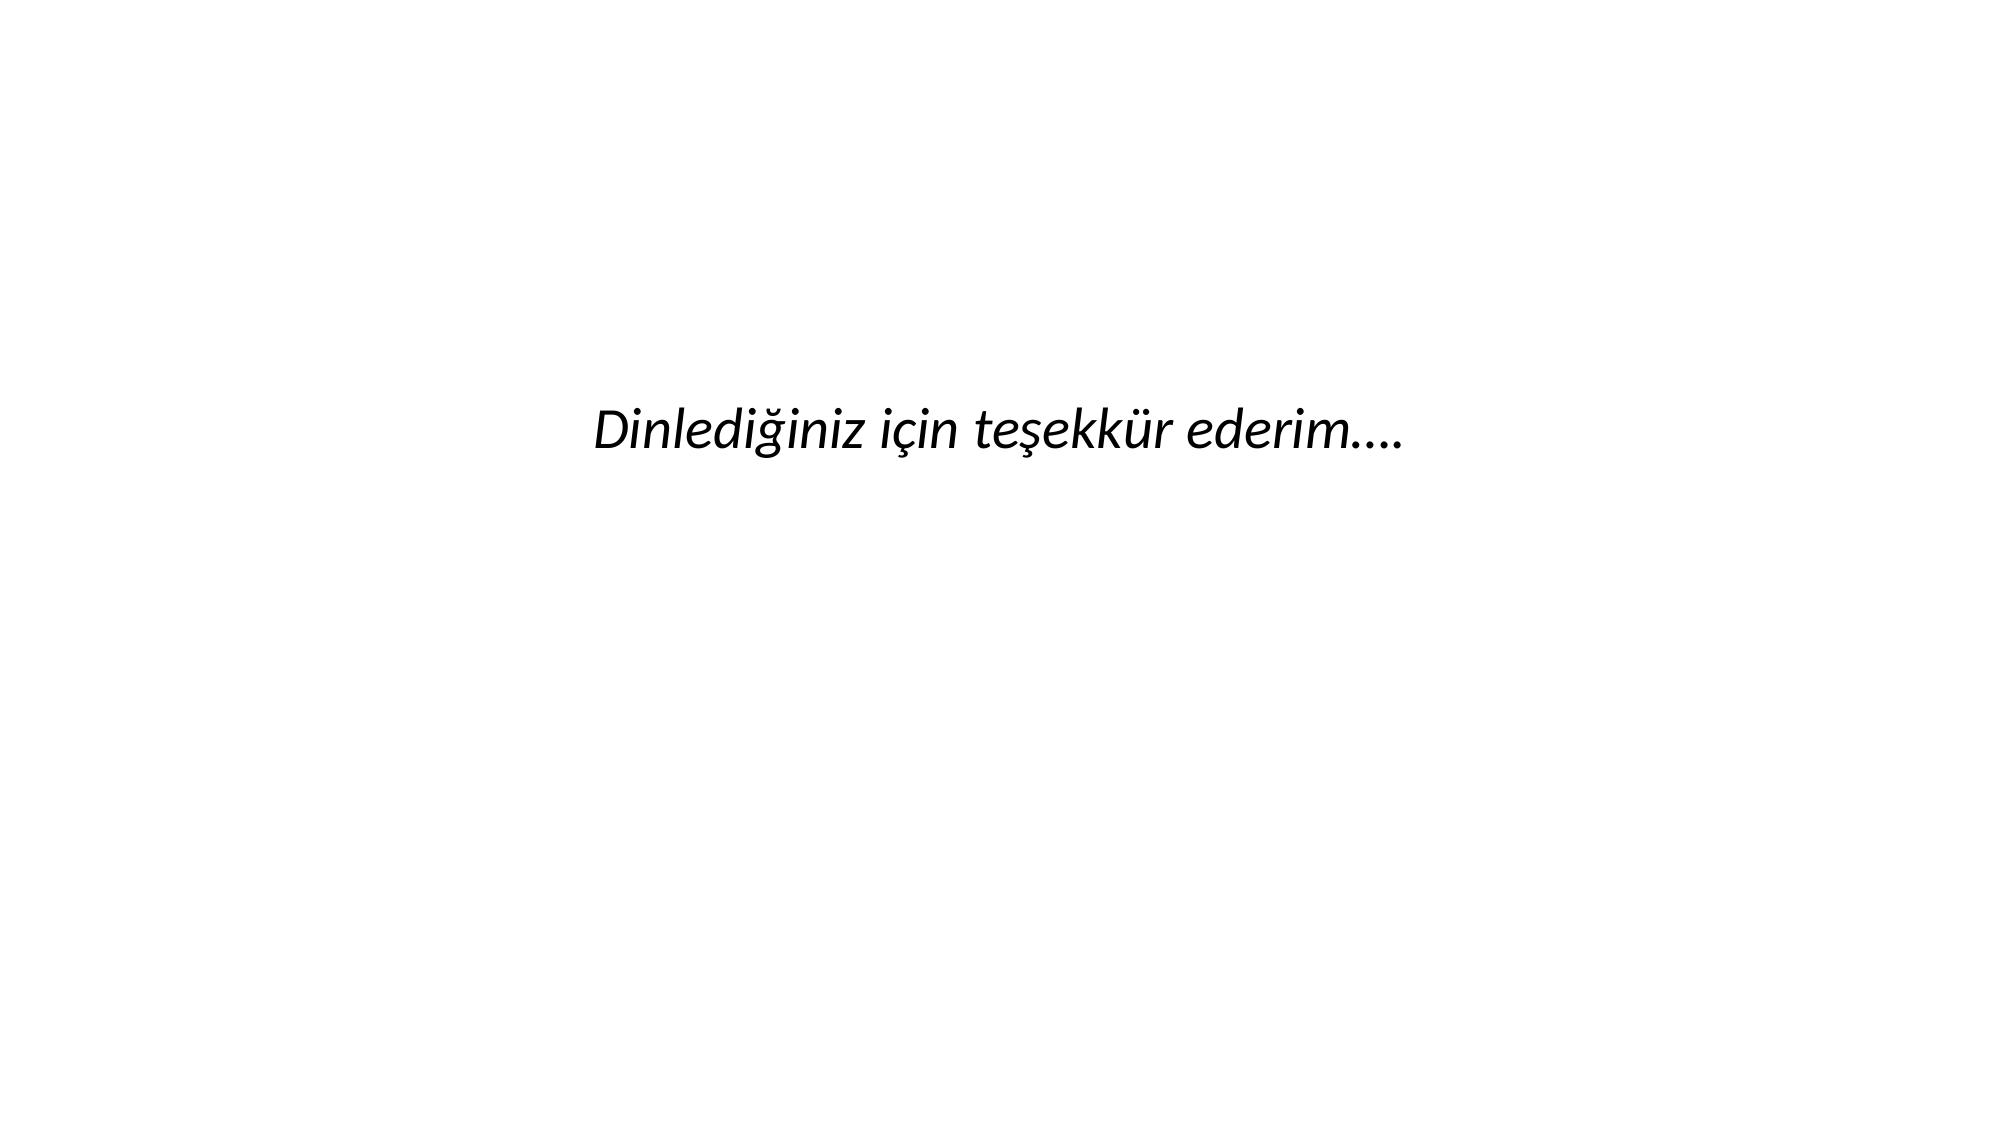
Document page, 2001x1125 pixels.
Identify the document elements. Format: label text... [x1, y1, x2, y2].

list Dinlediğiniz için teşekkür ederim…. [137, 299, 1863, 1014]
